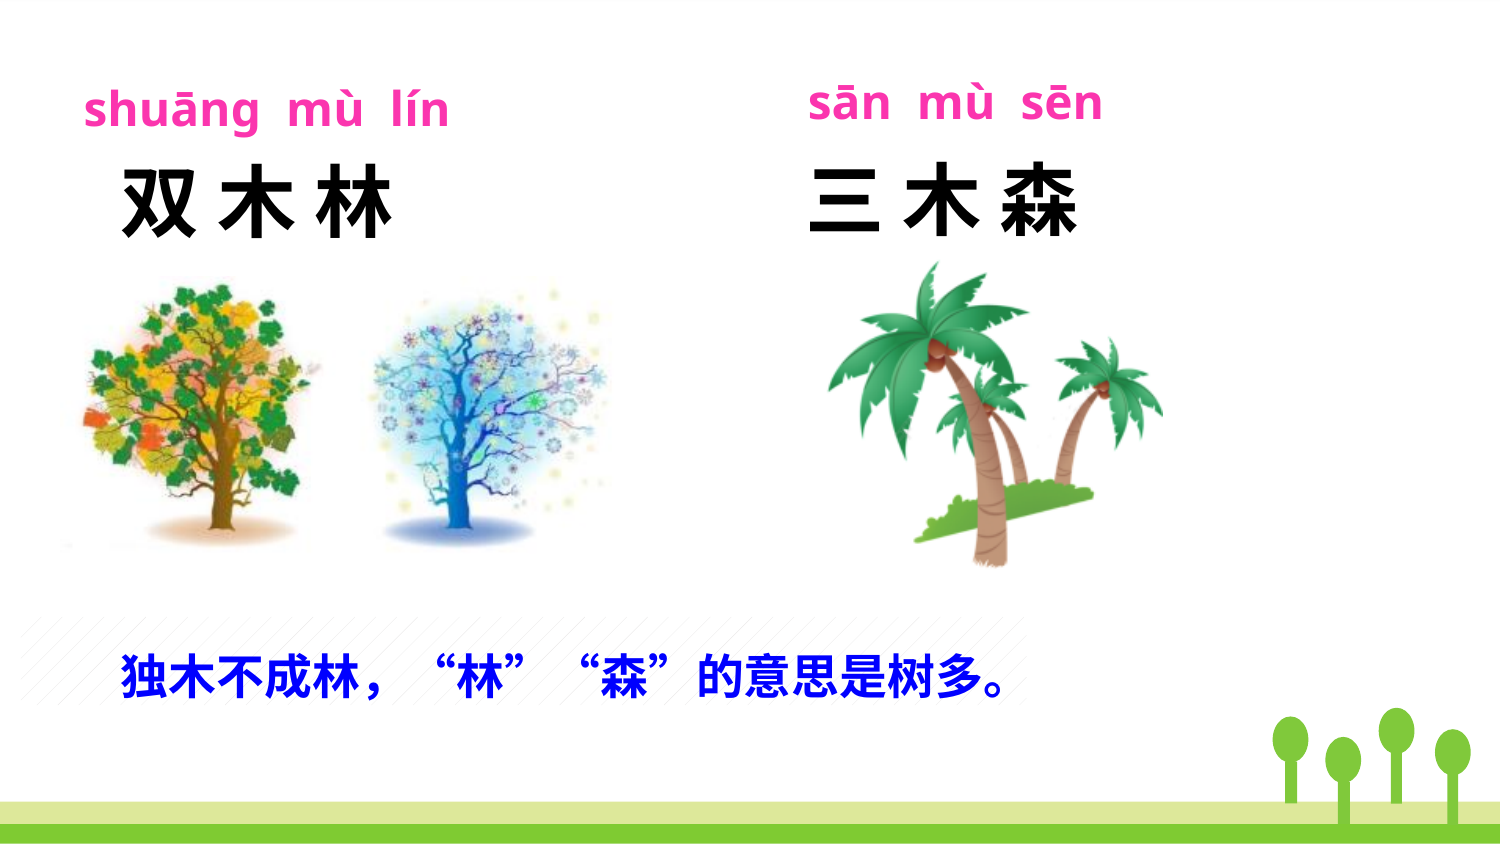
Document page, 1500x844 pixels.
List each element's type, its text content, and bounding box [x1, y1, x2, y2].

picture [0, 0, 1500, 707]
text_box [776, 63, 1141, 254]
text_box 独木不成林，“林”“森”的意思是树多。 [20, 616, 1028, 706]
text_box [44, 71, 490, 352]
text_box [0, 707, 1500, 844]
